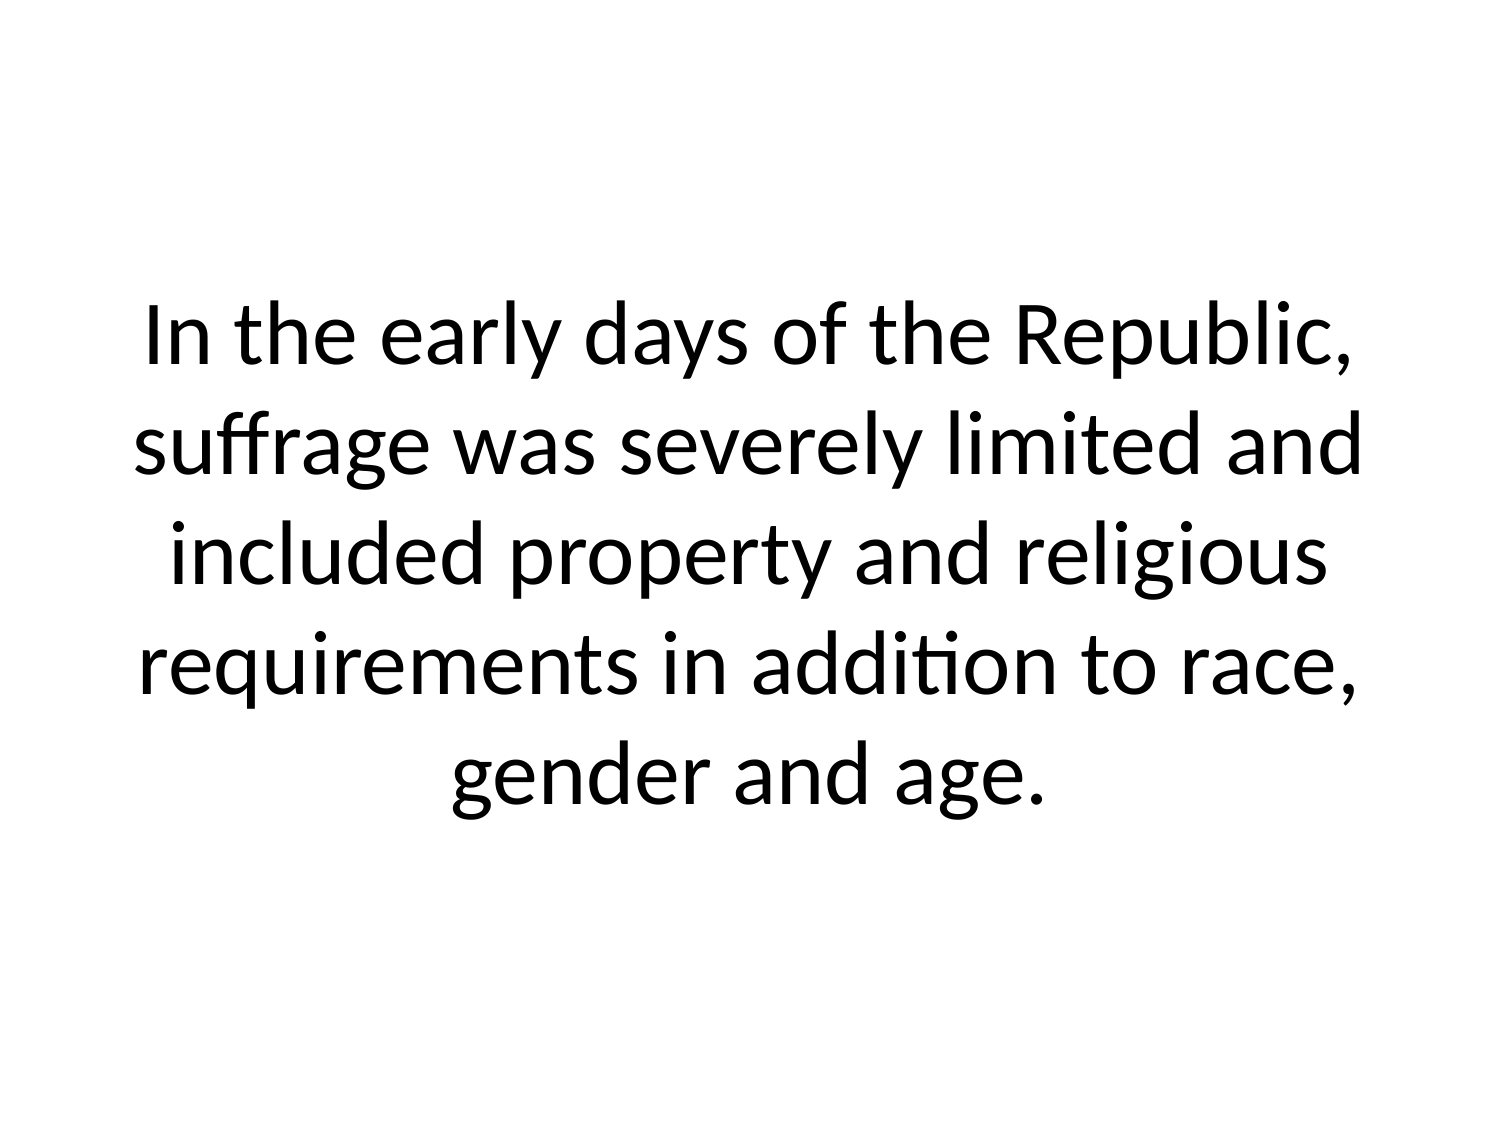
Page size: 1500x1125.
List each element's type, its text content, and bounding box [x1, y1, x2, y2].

title In the early days of the Republic, suffrage was severely limited and included property and religious requirements in addition to race, gender and age. [74, 44, 1426, 1051]
